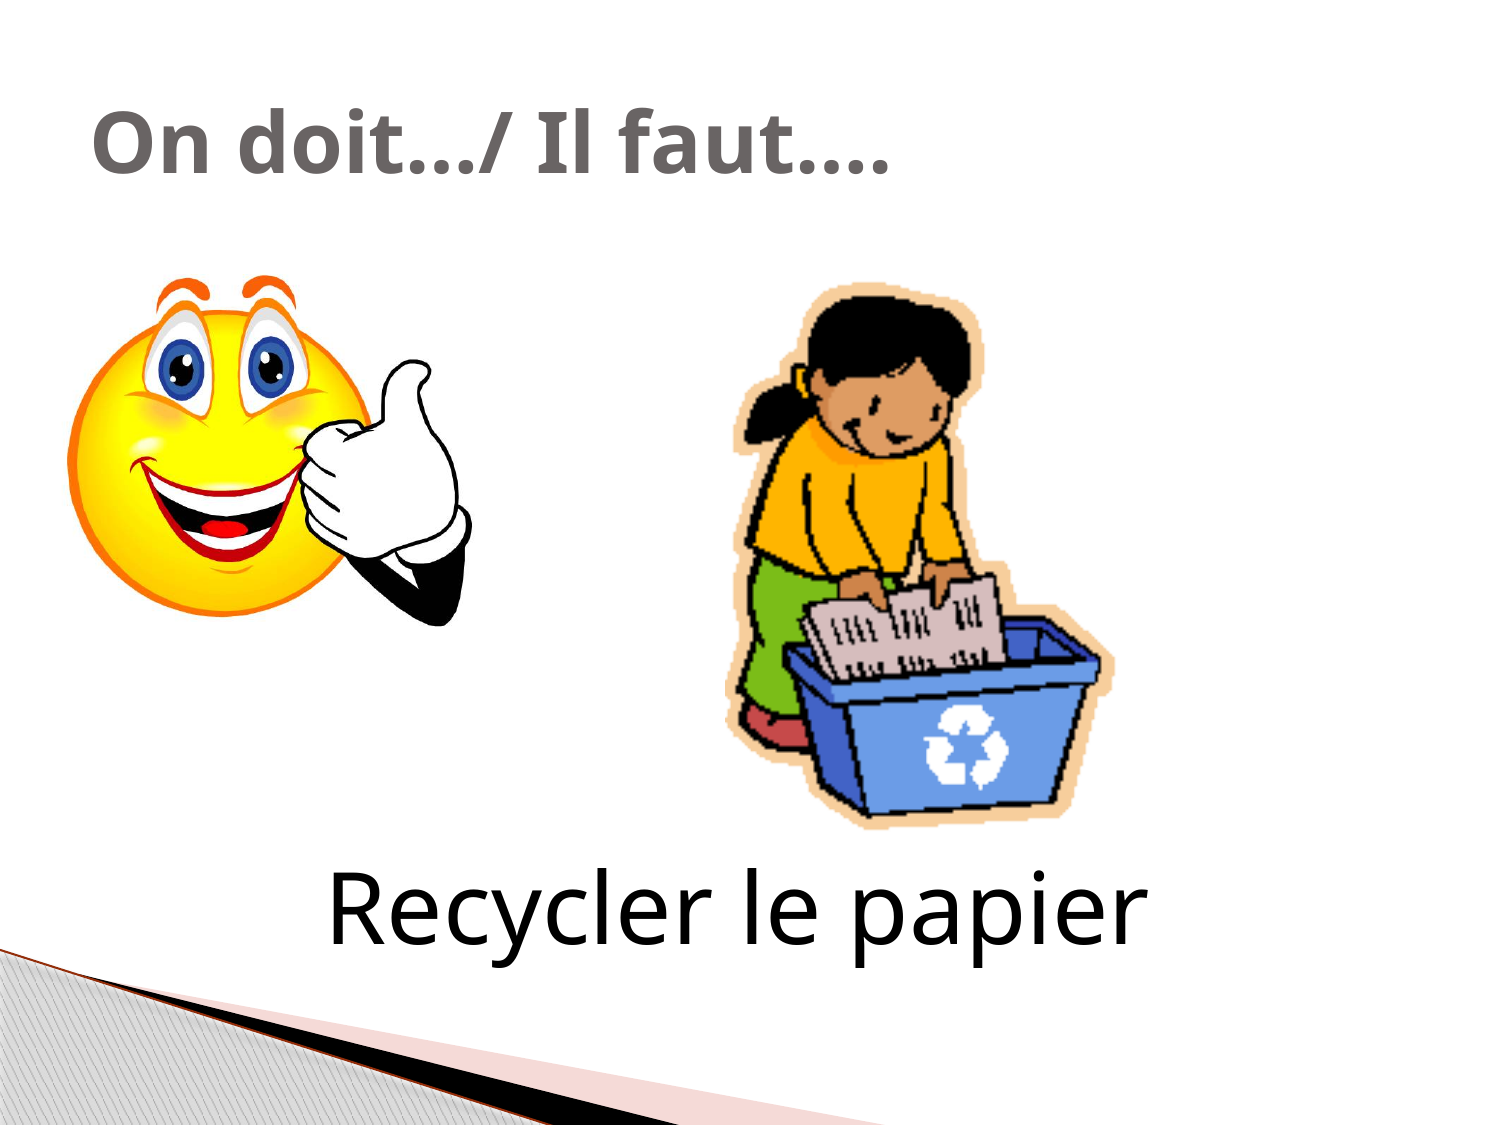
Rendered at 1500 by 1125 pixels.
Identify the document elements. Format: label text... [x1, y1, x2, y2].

title On doit…/ Il faut…. [75, 45, 1425, 233]
picture [49, 274, 491, 627]
picture [724, 274, 1126, 841]
text_box Recycler le papier [237, 837, 1238, 973]
